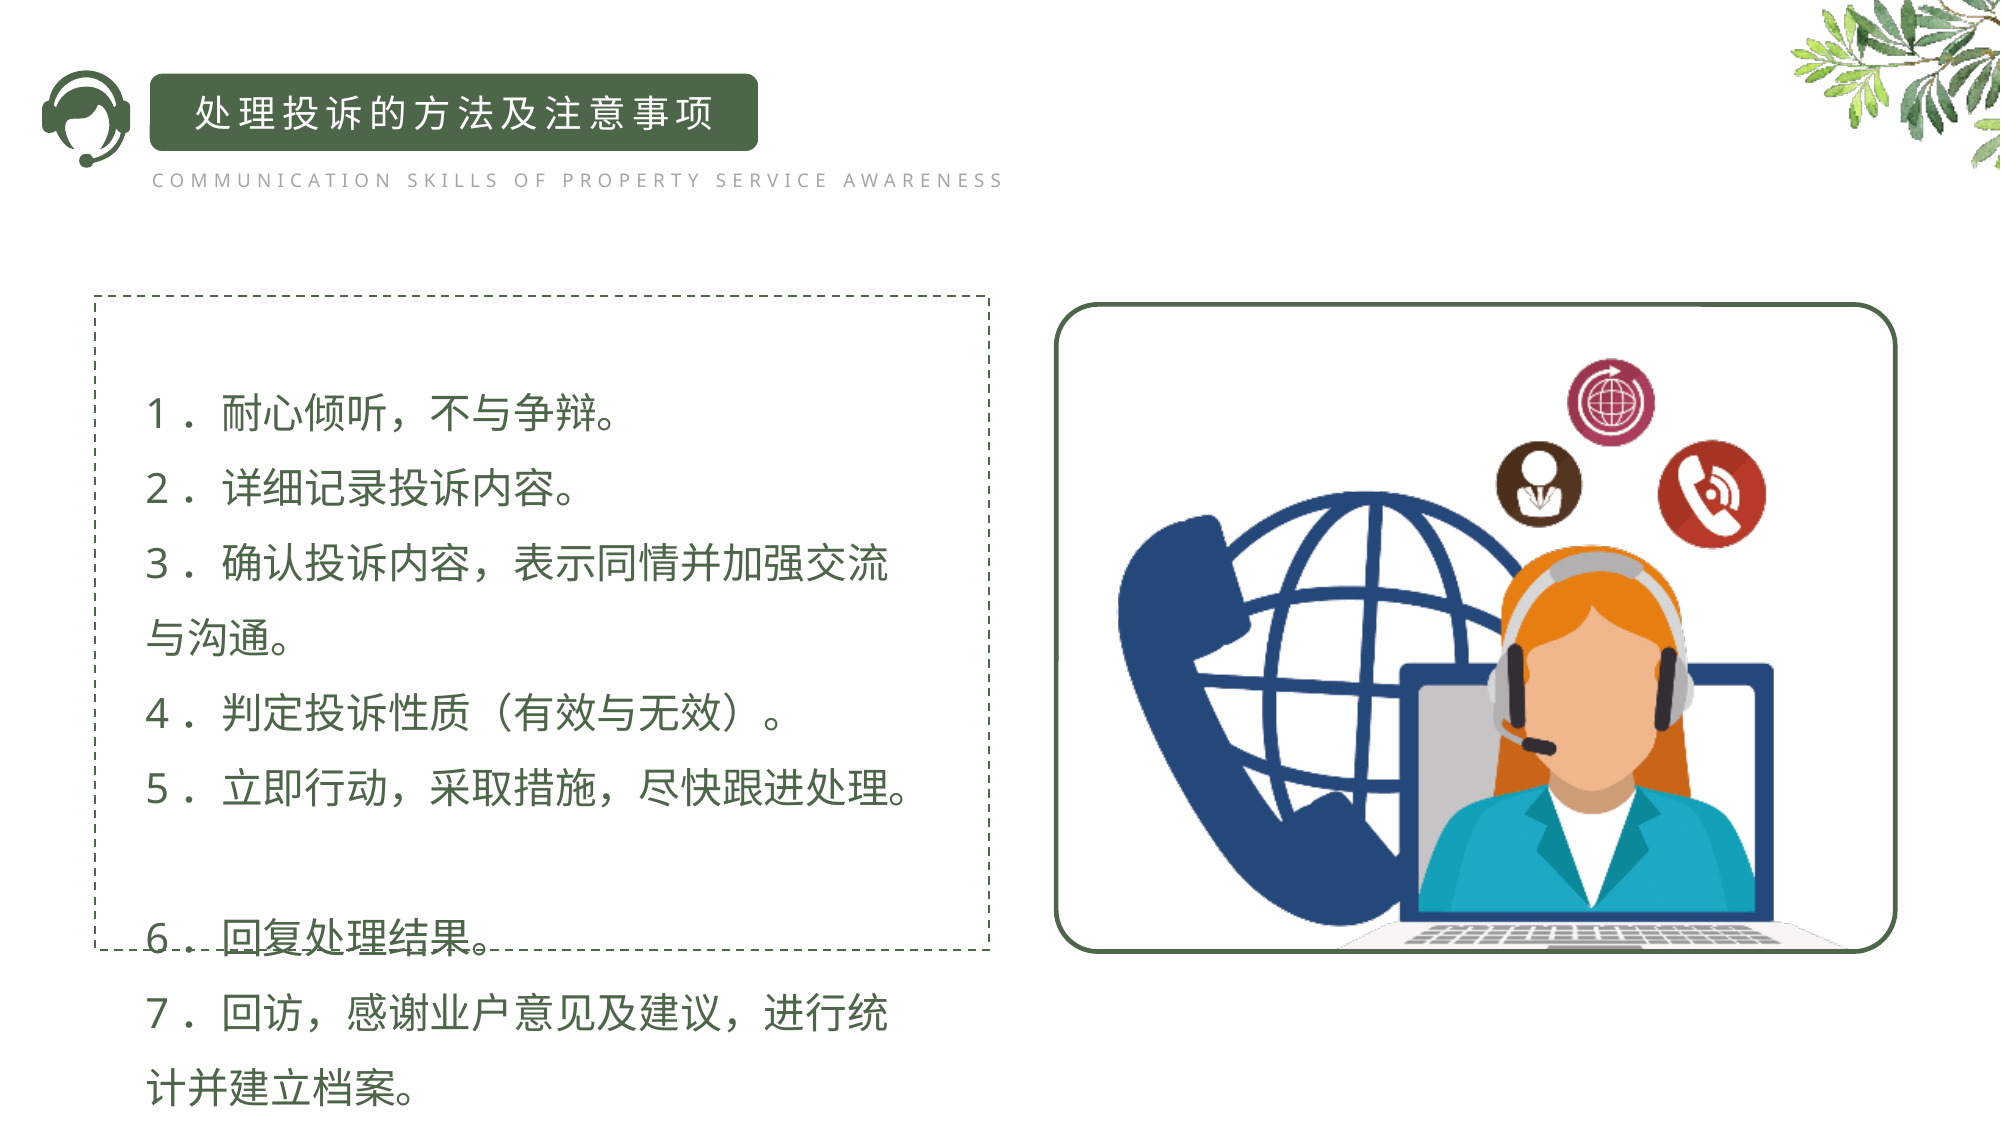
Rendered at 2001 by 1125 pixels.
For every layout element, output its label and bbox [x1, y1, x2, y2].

picture [1790, 0, 2000, 170]
text_box [42, 70, 760, 168]
text_box [0, 0, 2000, 1125]
